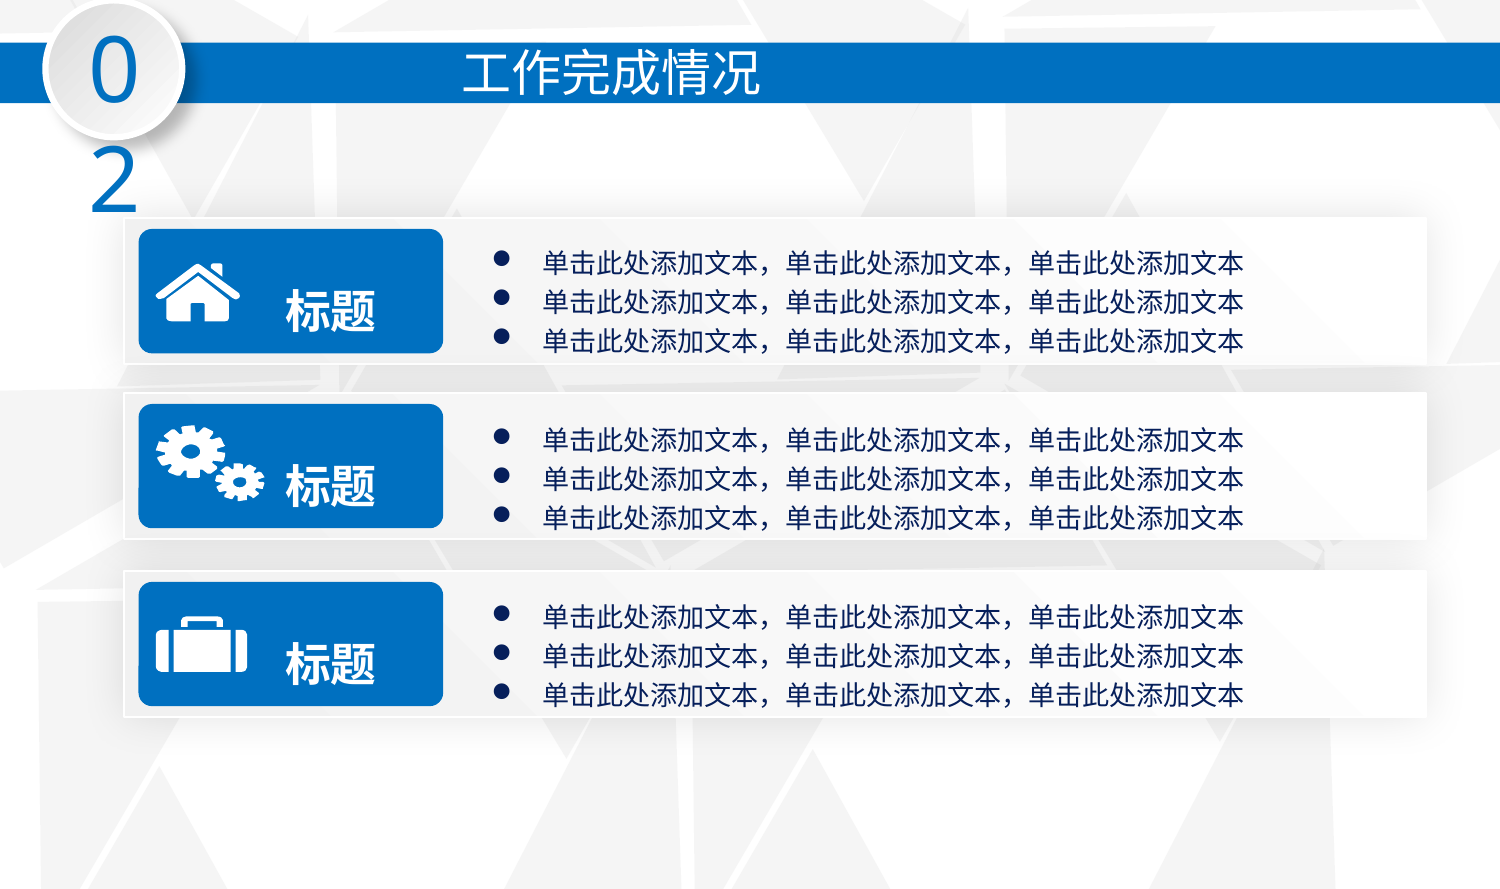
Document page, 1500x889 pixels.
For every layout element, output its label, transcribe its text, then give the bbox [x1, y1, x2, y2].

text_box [138, 581, 444, 707]
text_box [0, 42, 40, 104]
text_box 单击此处添加文本，单击此处添加文本，单击此处添加文本 单击此处添加文本，单击此处添加文本，单击此处添加文本 单击此处添加文本，单击此处添加文本，单击此处添加文本 [475, 586, 1330, 720]
text_box [123, 571, 1427, 717]
text_box [123, 217, 1427, 364]
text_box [138, 228, 444, 354]
text_box 单击此处添加文本，单击此处添加文本，单击此处添加文本 单击此处添加文本，单击此处添加文本，单击此处添加文本 单击此处添加文本，单击此处添加文本，单击此处添加文本 [475, 408, 1330, 543]
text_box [138, 403, 444, 529]
text_box [195, 42, 318, 104]
text_box [904, 42, 1500, 104]
text_box 工作完成情况 [318, 29, 904, 114]
text_box 单击此处添加文本，单击此处添加文本，单击此处添加文本 单击此处添加文本，单击此处添加文本，单击此处添加文本 单击此处添加文本，单击此处添加文本，单击此处添加文本 [475, 231, 1330, 365]
text_box [123, 393, 1427, 540]
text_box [45, 0, 183, 138]
